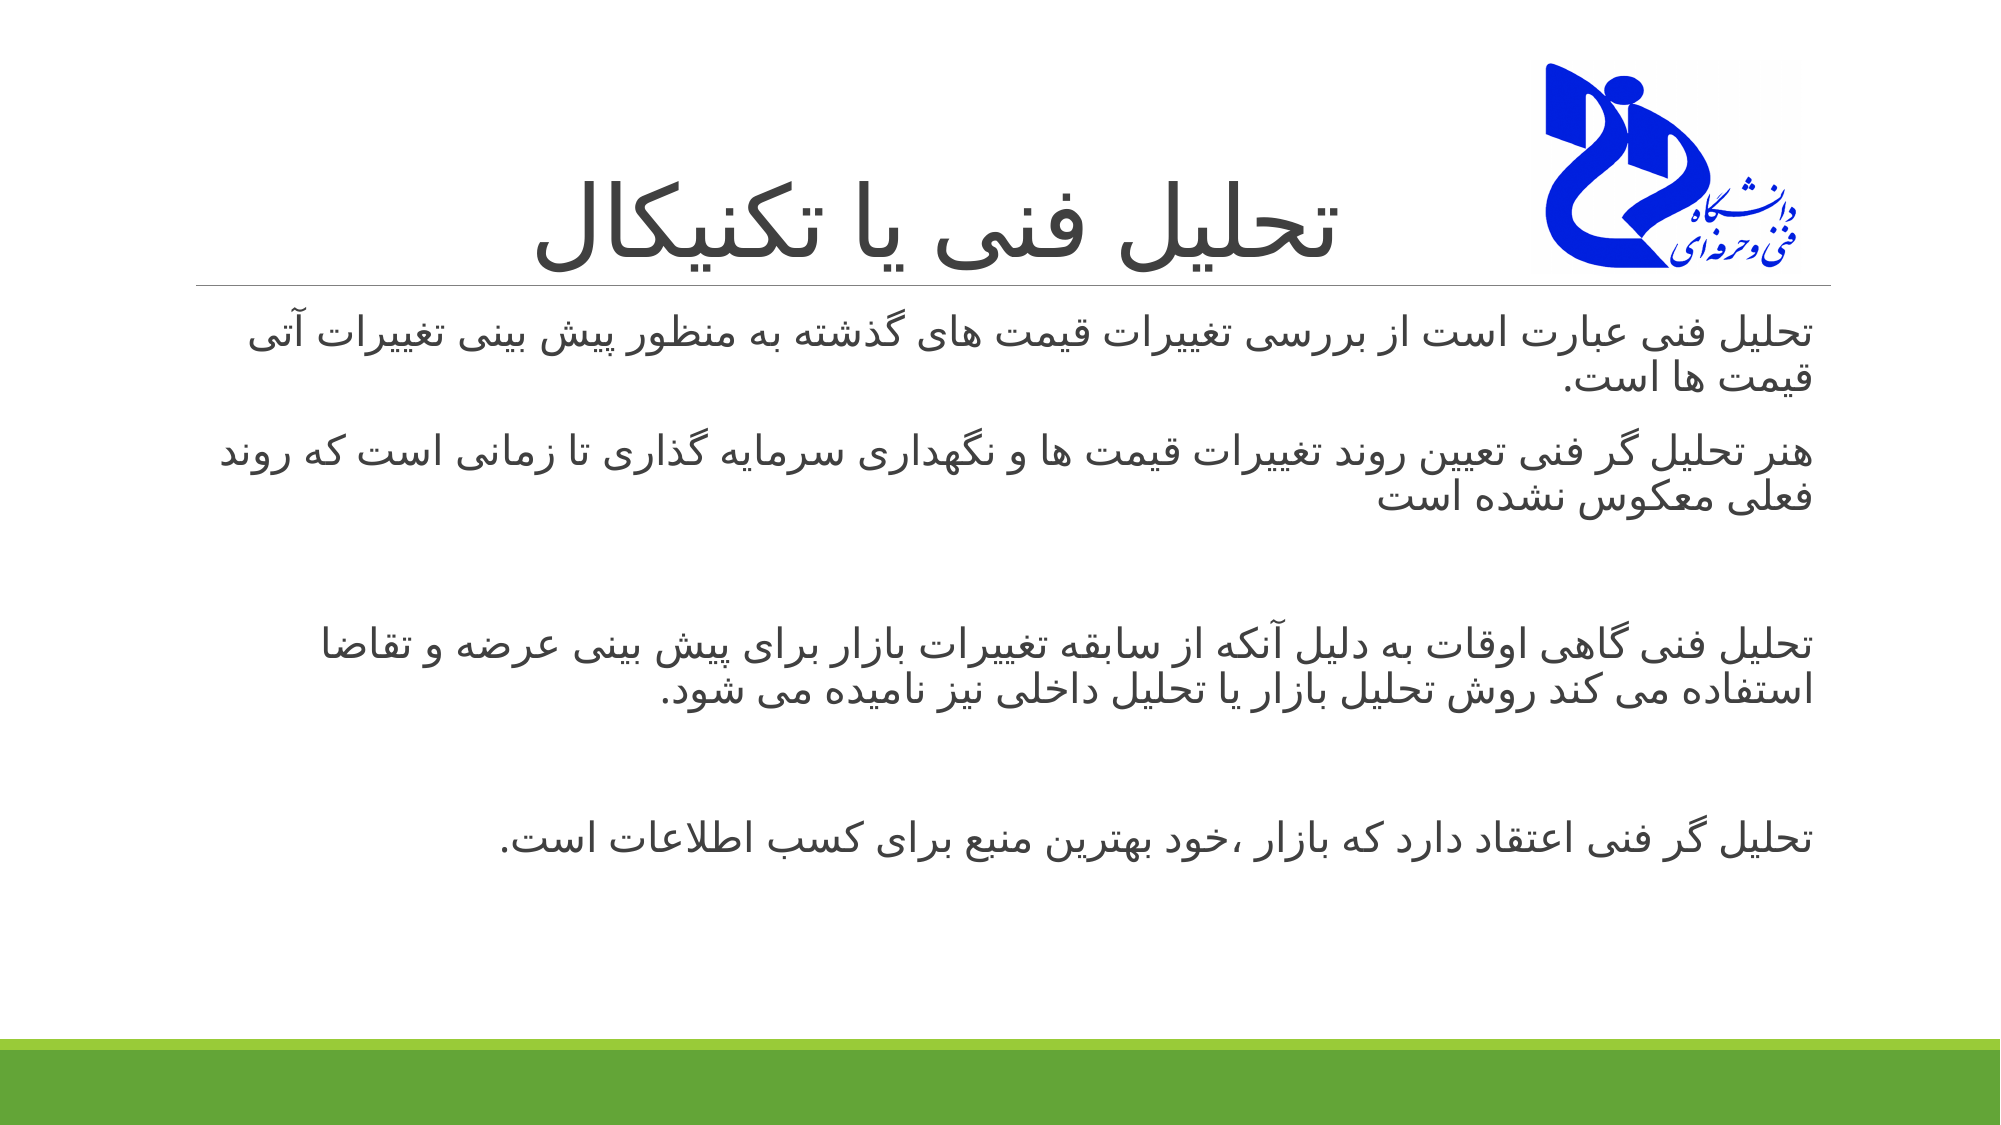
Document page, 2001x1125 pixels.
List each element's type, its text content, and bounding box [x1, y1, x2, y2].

list تحلیل فنی عبارت است از بررسی تغییرات قیمت های گذشته به منظور پیش بینی تغییرات آتی قیمت ها است. هنر تحلیل گر فنی تعیین روند تغییرات قیمت ها و نگهداری سرمایه گذاری تا زمانی است که روند فعلی معکوس نشده است تحلیل فنی گاهی اوقات به دلیل آنکه از سابقه تغییرات بازار برای پیش بینی عرضه و تقاضا استفاده می کند روش تحلیل بازار یا تحلیل داخلی نیز نامیده می شود. تحلیل گر فنی اعتقاد دارد که بازار ،خود بهترین منبع برای کسب اطلاعات است. [180, 302, 1830, 963]
title تحلیل فنی یا تکنیکال [180, 47, 1502, 285]
picture [1502, 48, 1831, 286]
